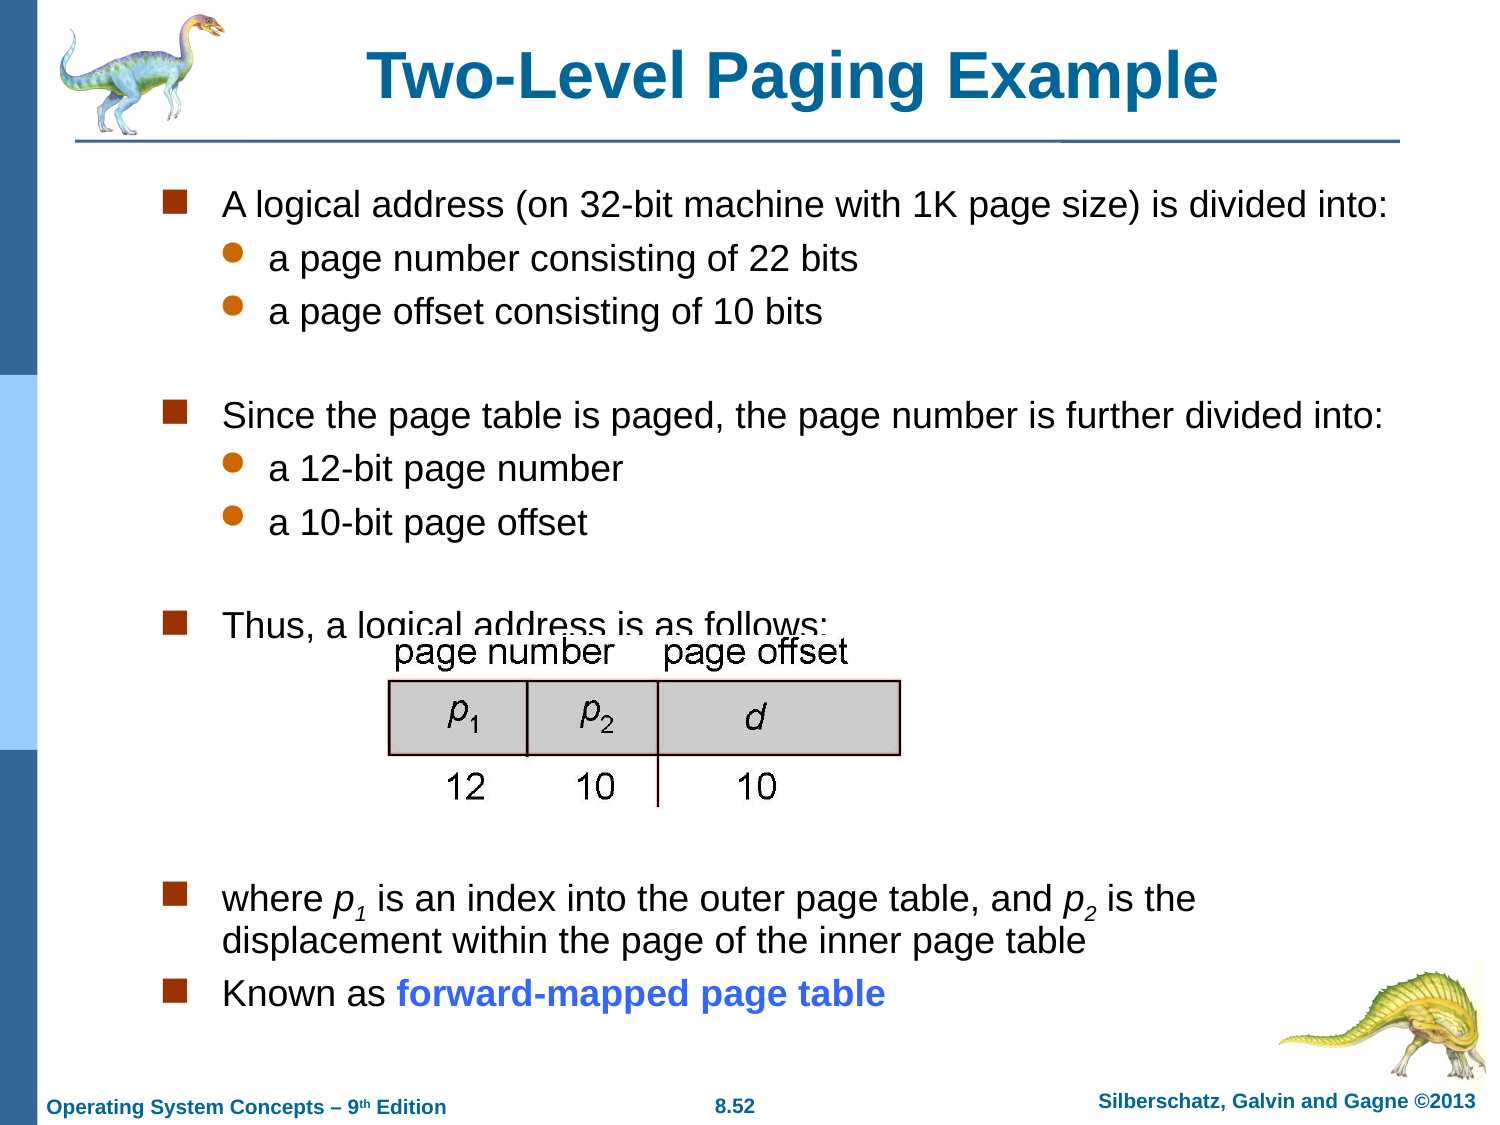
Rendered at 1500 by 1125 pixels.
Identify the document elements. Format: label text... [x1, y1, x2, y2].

picture [386, 635, 906, 809]
picture [1275, 959, 1486, 1090]
picture [46, 0, 243, 149]
title Two-Level Paging Example [156, 24, 1431, 120]
list A logical address (on 32-bit machine with 1K page size) is divided into: a page number consisting of 22 bits a page offset consisting of 10 bits Since the page table is paged, the page number is further divided into: a 12-bit page number a 10-bit page offset Thus, a logical address is as follows: where p1 is an index into the outer page table, and p2 is the displacement within the page of the inner page table Known as forward-mapped page table [150, 177, 1432, 1023]
